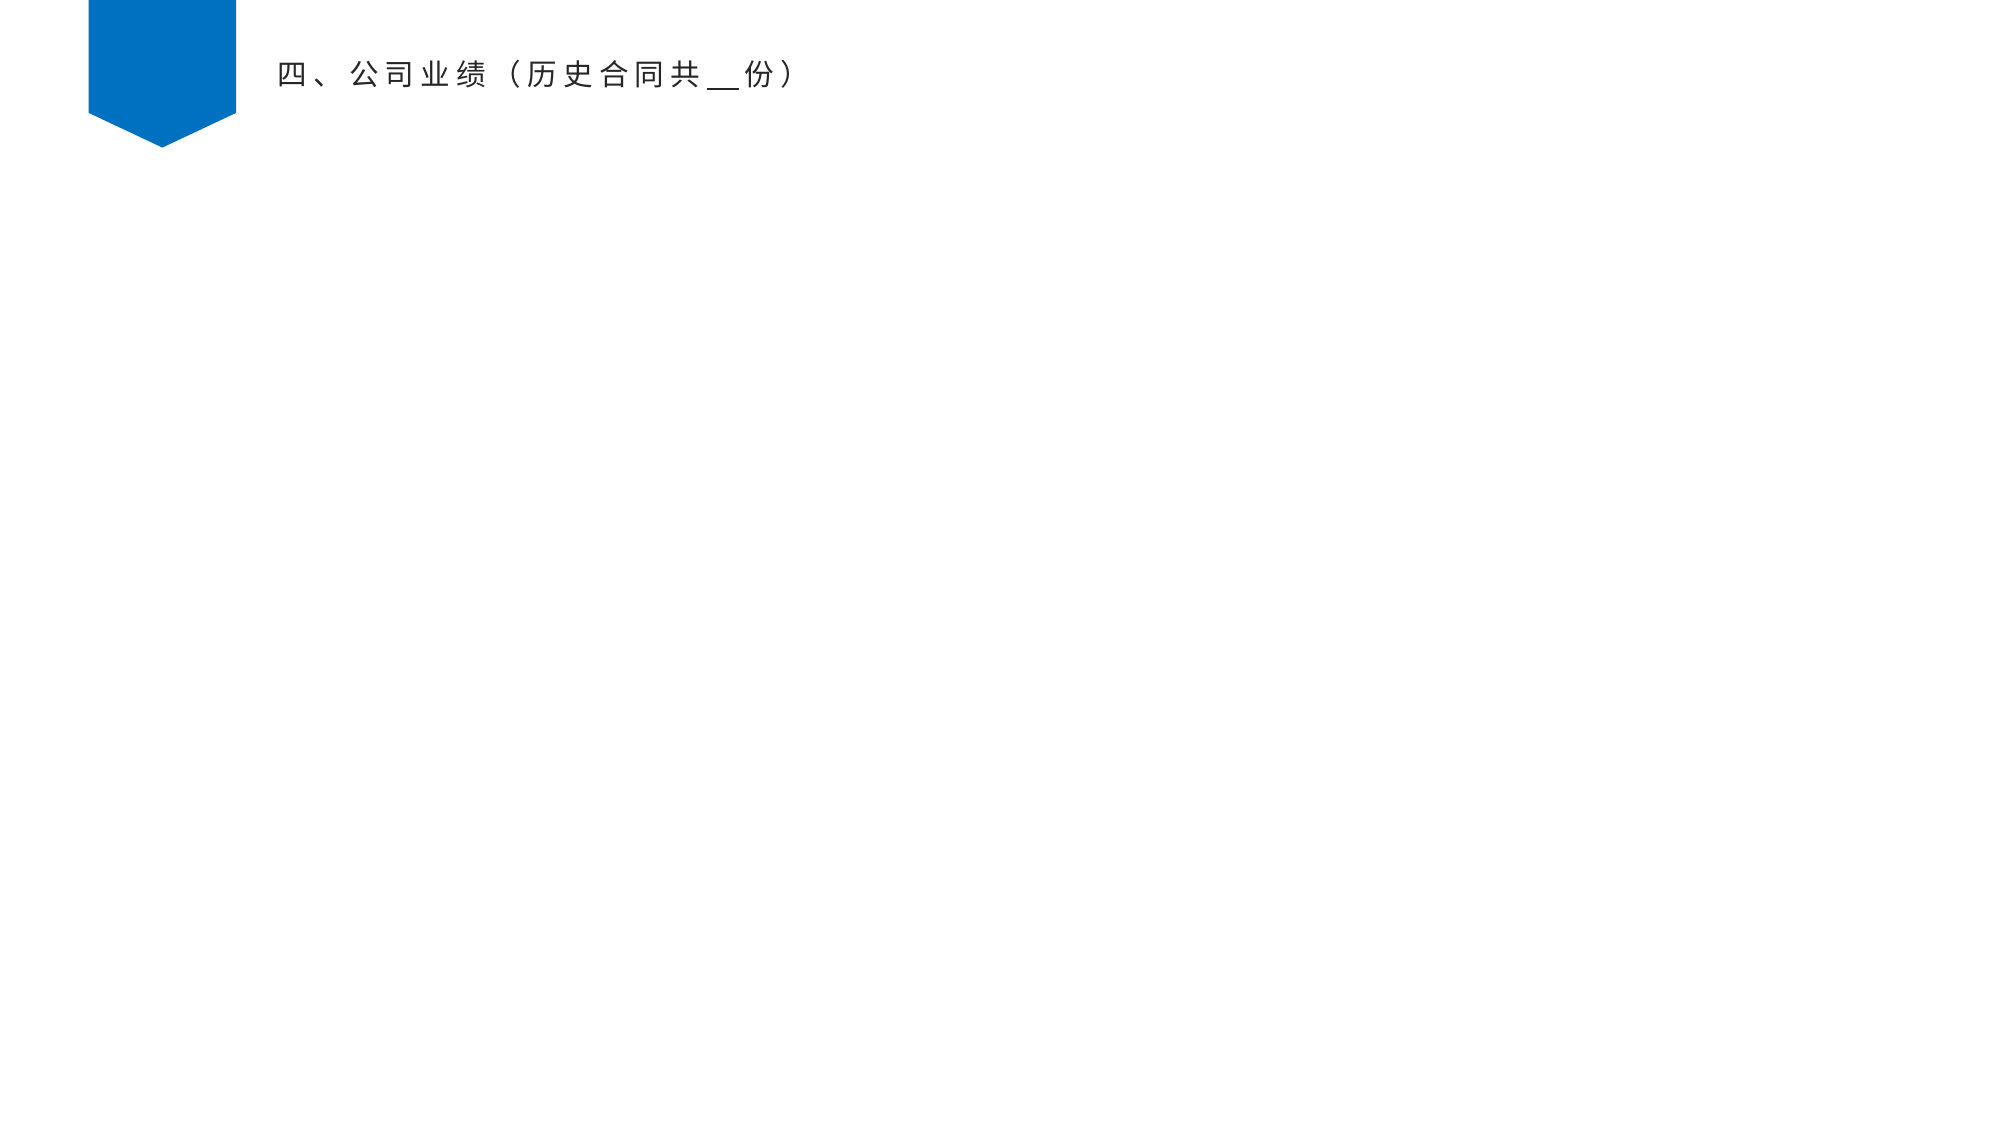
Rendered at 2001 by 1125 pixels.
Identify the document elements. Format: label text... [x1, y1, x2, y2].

text_box [87, 0, 238, 149]
title 四、公司业绩（历史合同共 份） [262, 15, 1940, 132]
